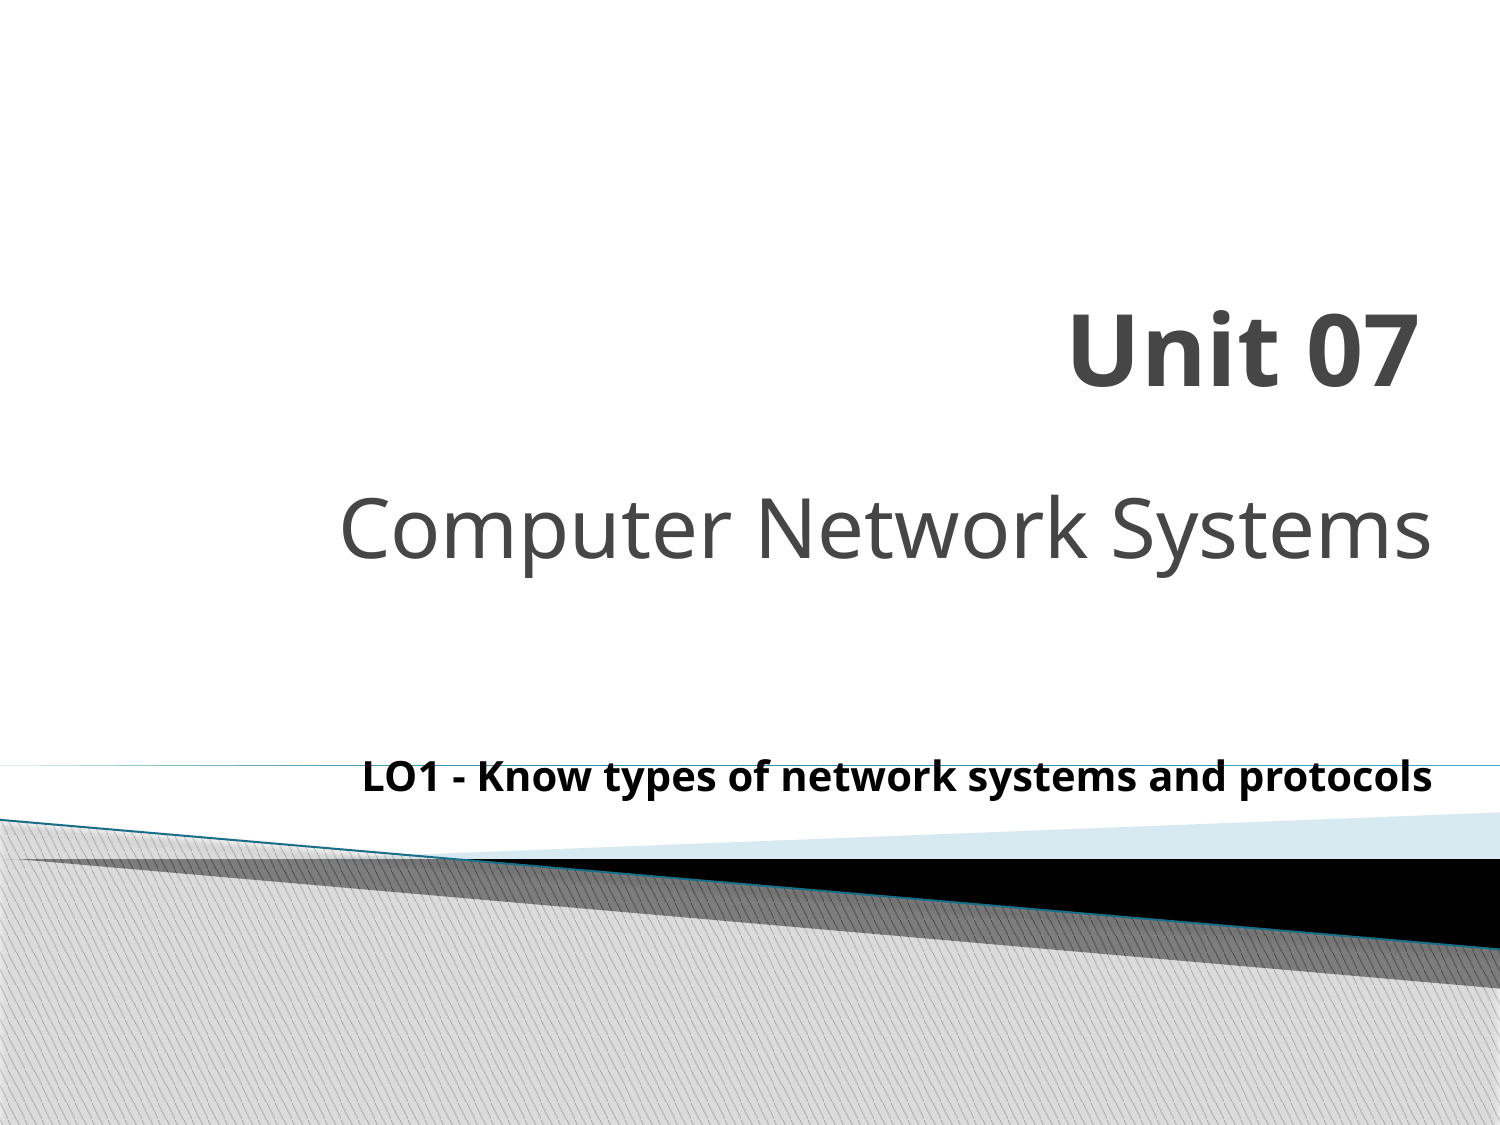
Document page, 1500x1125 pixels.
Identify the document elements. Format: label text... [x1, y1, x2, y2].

subtitle Computer Network Systems [177, 468, 1453, 592]
picture [5, 859, 1500, 989]
text_box LO1 - Know types of network systems and protocols [218, 742, 1459, 808]
title Unit 07 [161, 113, 1437, 414]
